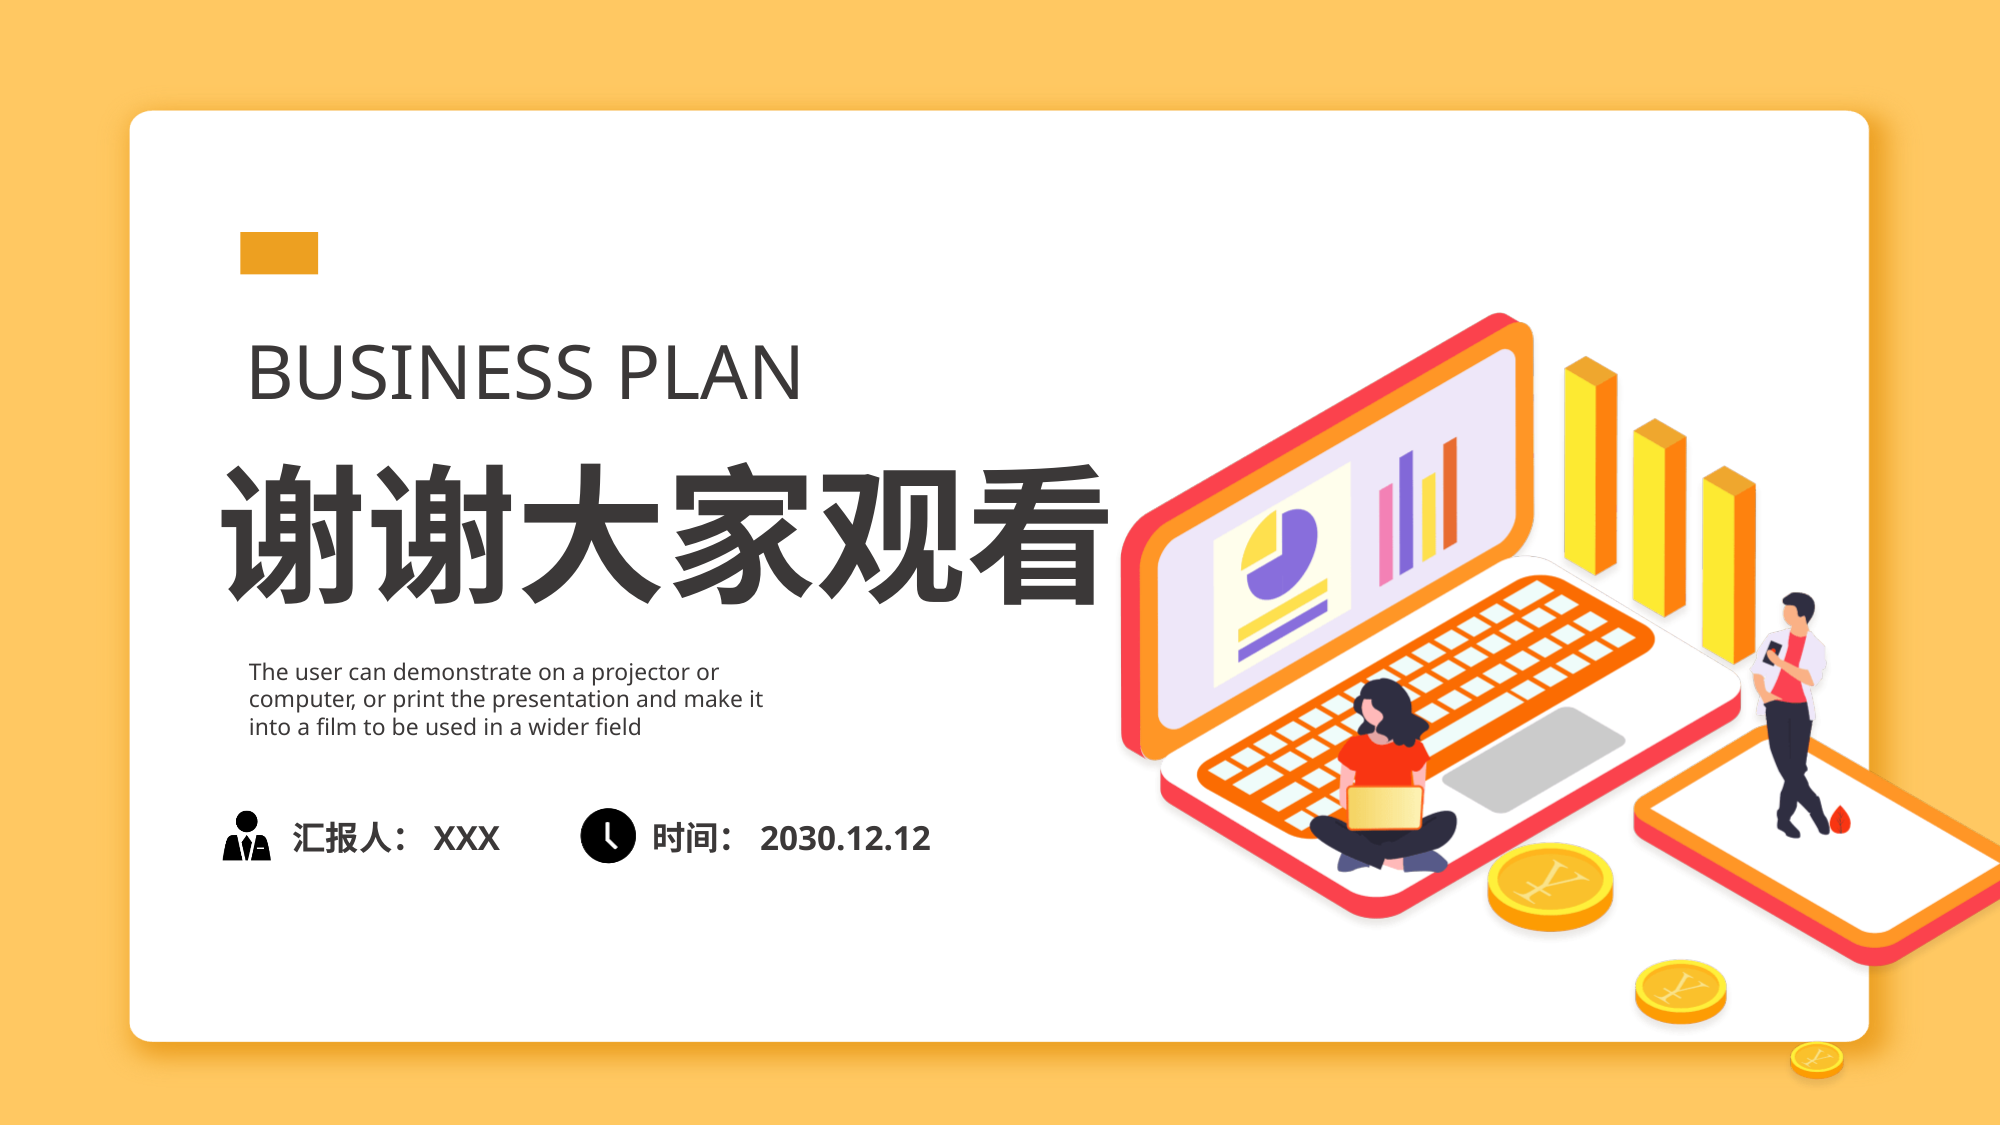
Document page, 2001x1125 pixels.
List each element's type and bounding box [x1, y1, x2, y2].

picture [18, 20, 2000, 1125]
text_box [215, 804, 993, 868]
